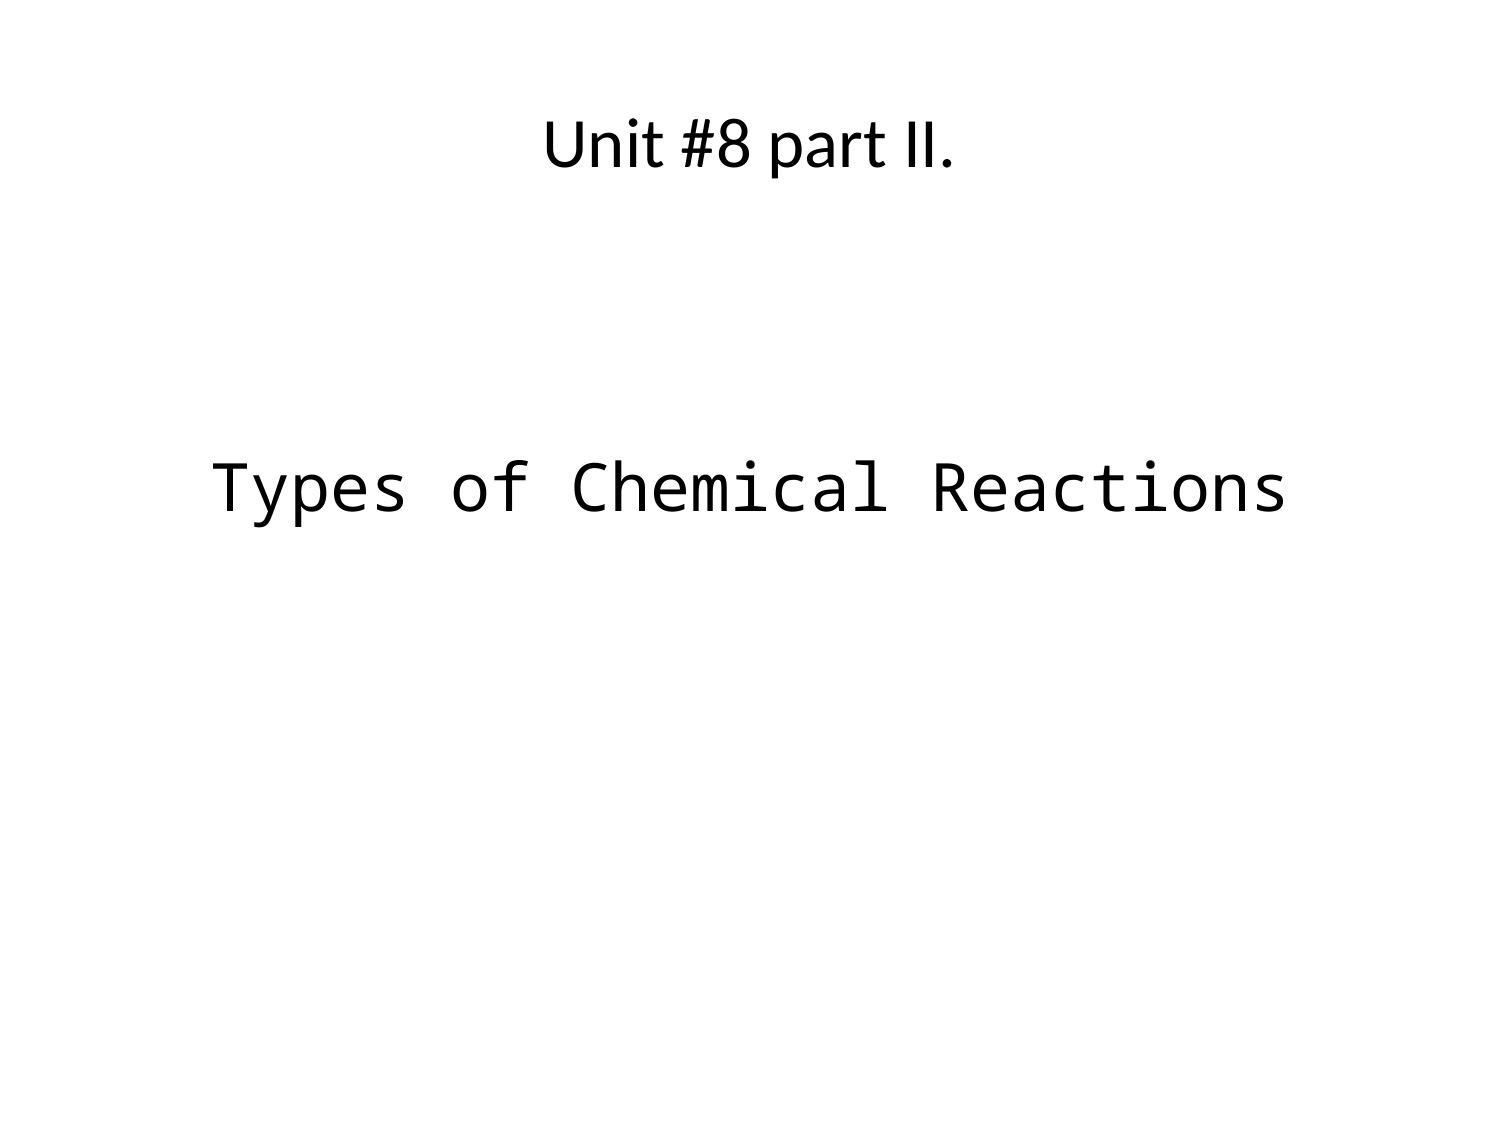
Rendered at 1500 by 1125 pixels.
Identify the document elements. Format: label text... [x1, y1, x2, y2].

title Unit #8 part II. [75, 45, 1425, 233]
list Types of Chemical Reactions [112, 437, 1388, 1013]
